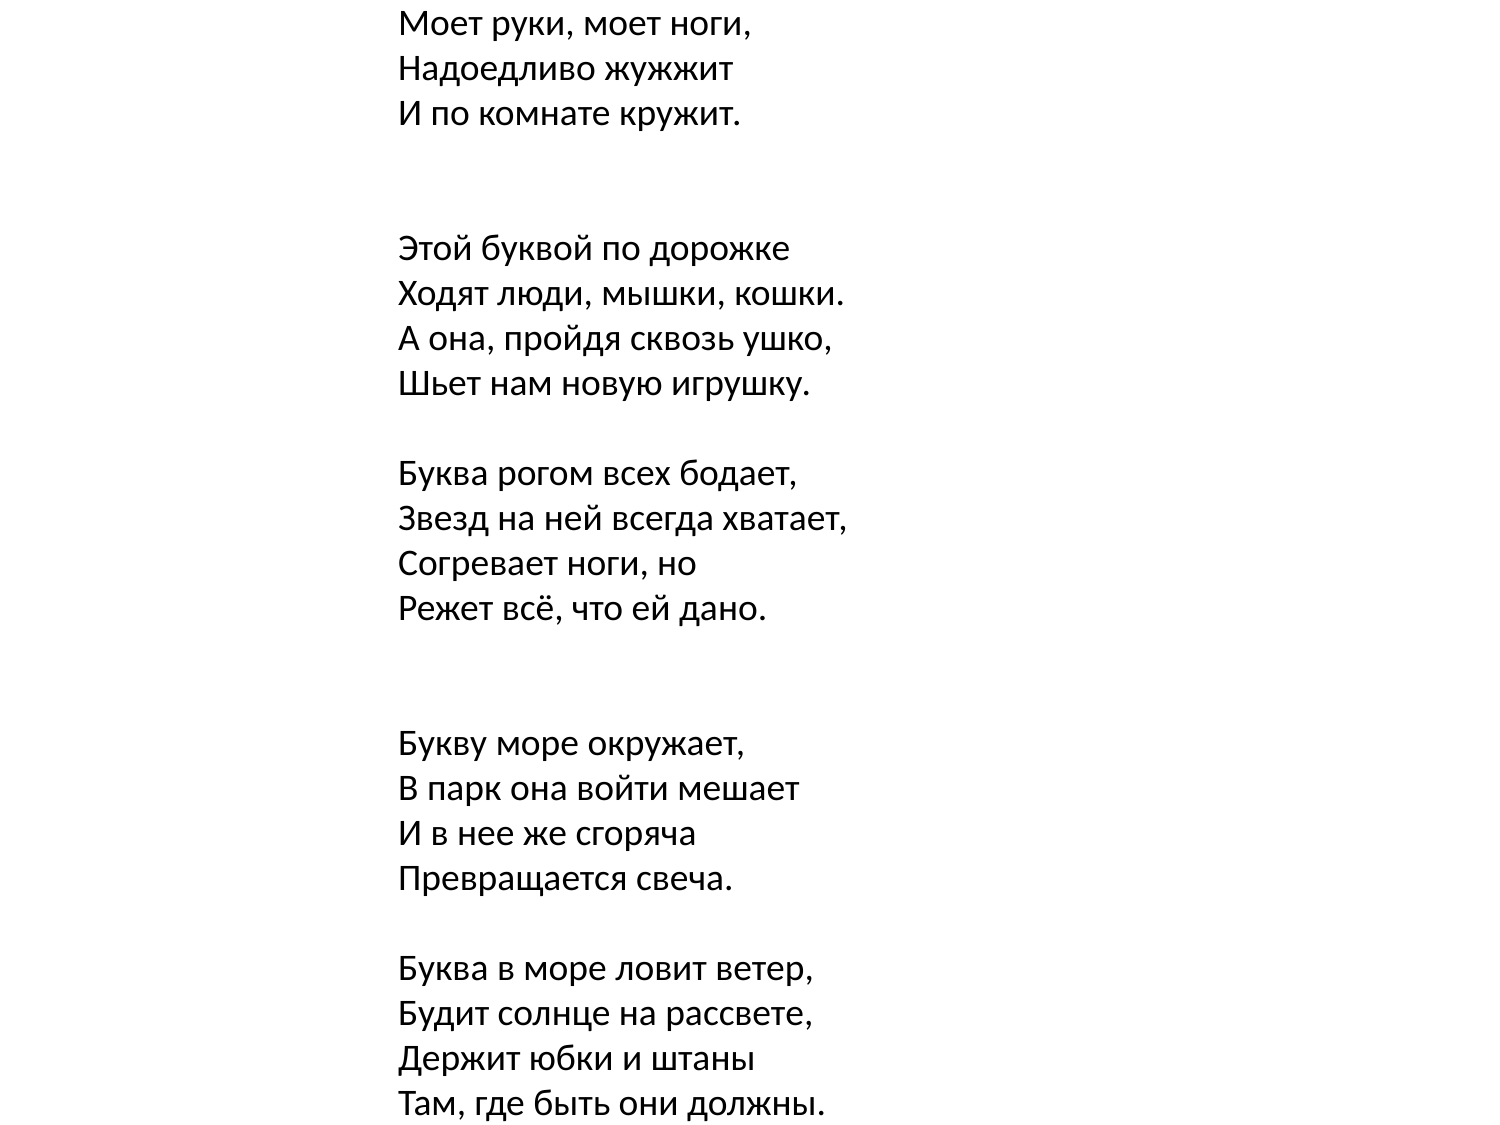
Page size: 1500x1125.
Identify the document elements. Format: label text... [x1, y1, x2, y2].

text_box В этой букве всё веселье – Горки, гонки, карусели, В ней лекарства продают, Малышам читать дают. Утопающих кусает, От беды людей спасает, Приглушает лампы свет, Приглашает всех в буфет. Эту букву любят гномы, Книги называют домом, А она, одевшись в мех, Прячет под листвой орех. Буква ручки нам согреет, Жажду утолить сумеет, Хворь из тела изведет И пустыню перейдет. Буква письма доставляет, Высотою впечатляет, Посылает в бой войска, Зреет в глубине стручка. Едут все по букве этой, Пишут ей стихи поэты, А она - ворчит с печи, Клювом по стволу стучит. Эта буква служит мессу, Из ружья палит средь леса, Шаха сторожит гарем И грозит шипами всем. Буква, лес создав дремучий, Рыбой плавает колючей, И помоет изнутри С узким горлом пузыри. Буква в Африке гуляет - Длинной шеей щеголяет, Может длиться сто ку-ку И молоть зерно в муку. Буква ходит в шкуре броской В черно-белую полоску, Встретив волка и лису, След свой путает в лесу. Буква вид наш отражает, Рыцарю смотреть мешает, Хоть не ест, но всё жует, Воробей ее клюет. Буковка на курьих ножках Служит домом бабке Ёжке И хранят ее запас Ёлка, ёж и дикобраз. Буква рыбкой стать мечтает, На ветвях зимой сверкает, Вьется стайкой над костром И лежит на дне речном. Этой буквой мажут раны, Часто завтракают дамы - Им давно рецепт знаком Свежих фруктов с молоком. Буква та была закрыта И на острове зарыта, А теперь - в реке лежит И добычу сторожит. Зреет буква в огороде Головы зеленой вроде, Громко говорит: "Ко-ко!" И дает нам молоко. Буква ржет и всех катает, По весне на речке тает, Может стрелами разить И чужие слезы лить. Эта буква спит в берлоге, Моет руки, моет ноги, Надоедливо жужжит И по комнате кружит. Этой буквой по дорожке Ходят люди, мышки, кошки. А она, пройдя сквозь ушко, Шьет нам новую игрушку. Буква рогом всех бодает, Звезд на ней всегда хватает, Согревает ноги, но Режет всё, что ей дано. Букву море окружает, В парк она войти мешает И в нее же сгоряча Превращается свеча. Буква в море ловит ветер, Будит солнце на рассвете, Держит юбки и штаны Там, где быть они должны. Буква в кипятке краснеет, Возвращаться не умеет, Всё хватает, всё берет, Громче голоса орет. Ночью буква ловит мышек, Днем в пустыне жаром пышет, С неба падает зимой, Летом - высится копной. Эта буква солнце застит - День погожий нам ненастит, Звонко каблучком стучит, А рассердится - рычит. Эта буква может детям Рассказать про всё на свете, Карасей поймать в реке, Дом нести свой в рюкзаке. Буква гол забить нам хочет, Освещает город ночью, Мечет воду в небеса, С ней вкуснее колбаса. У слоненка смеха ради Буква спереди и сзади, Букву ту в печи пекут, На станке из ниток ткут. С ёлок буква опадает, Ночью спящих кур хватает, Нарисует ваш портрет И легко изменит цвет. Буква табором кочует, Лепестки сомкнув, ночует, И, взъерошив желтый пух, Ходит с мамой под лопух. Любят люди букву эту За собой возить по свету, В ней же воду кипятить, Из неё - её же пить. Эту букву шьют из меха, Повторяют ради смеха, Носят с перьями и без, А она - за львом доест. Эта буква звонко лает, В битве воина спасает, Чистит зубы, чистит пол, А в обед - спешит на стол. Эта буква роет ямы, Вторит окрику упрямо И на палочке потом Шоколадным тает льдом. Эту букву носят леди, Любят белые медведи, А настанут холода - Птицы улетят туда. Букву за бока кусают, В море с корабля бросают, Ею змеи зло творят, Люди - речи говорят. [374, 0, 1125, 1125]
